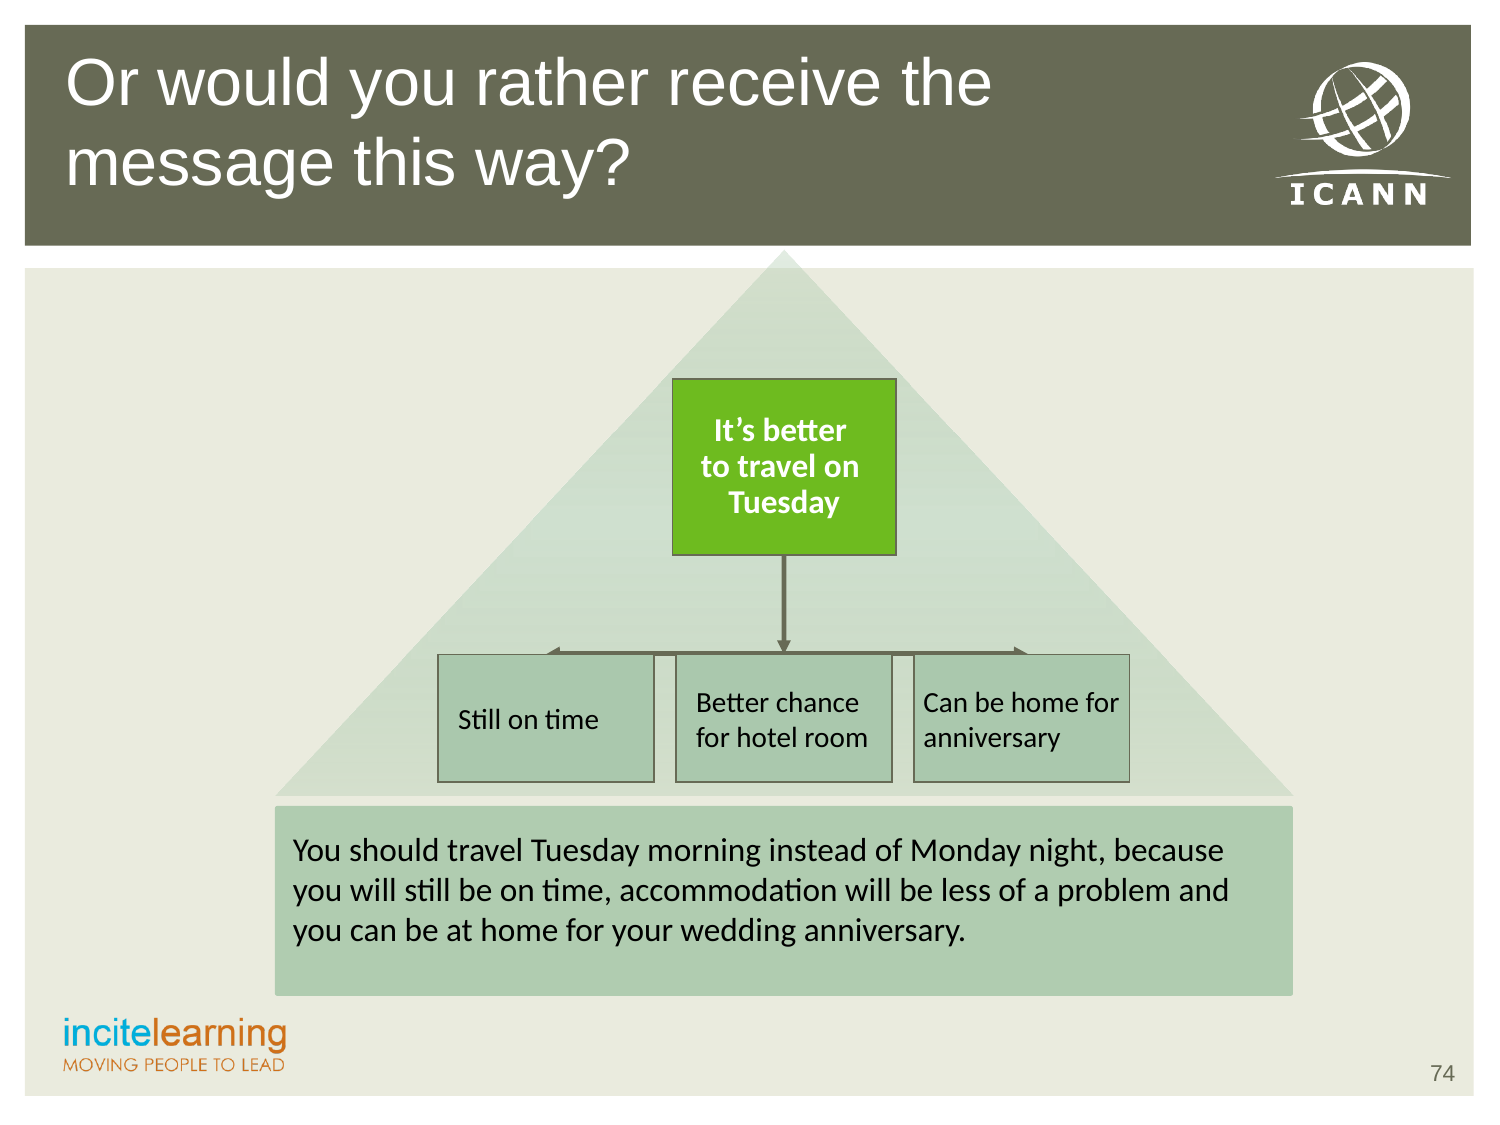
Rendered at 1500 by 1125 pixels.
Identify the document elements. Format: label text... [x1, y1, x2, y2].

text_box You should travel Tuesday morning instead of Monday night, because you will still be on time, accommodation will be less of a problem and you can be at home for your wedding anniversary. [292, 828, 1275, 949]
picture [62, 1012, 288, 1076]
slide_number 74 [1373, 1048, 1472, 1097]
title Or would you rather receive the message this way? [50, 37, 1238, 200]
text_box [274, 249, 1294, 797]
text_box [274, 805, 1293, 996]
picture [1273, 62, 1453, 205]
